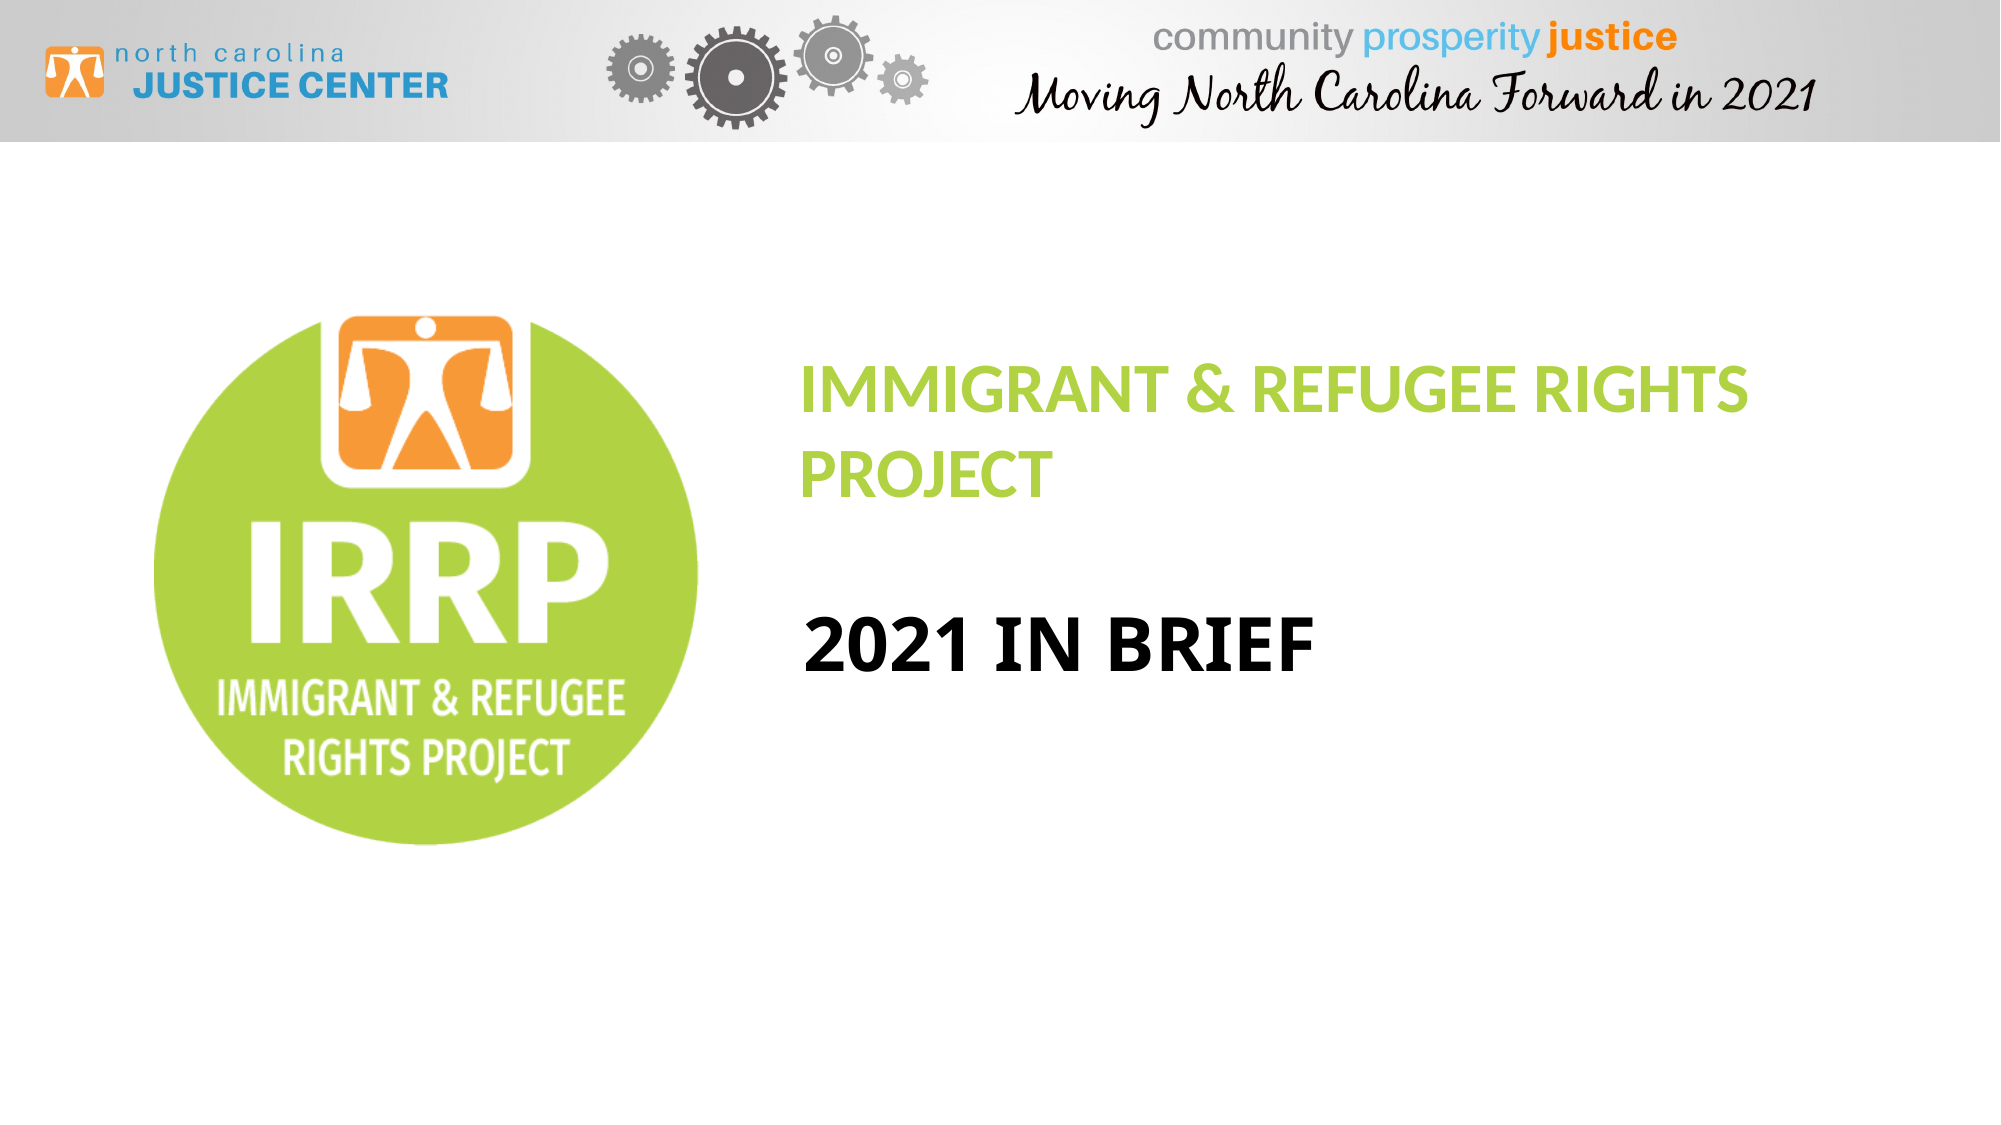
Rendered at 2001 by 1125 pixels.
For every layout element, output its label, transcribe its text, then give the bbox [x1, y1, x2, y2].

picture [0, 0, 2000, 142]
text_box IMMIGRANT & REFUGEE RIGHTS PROJECT [799, 341, 1846, 512]
picture [154, 300, 699, 846]
text_box 2021 IN BRIEF [788, 535, 1412, 760]
